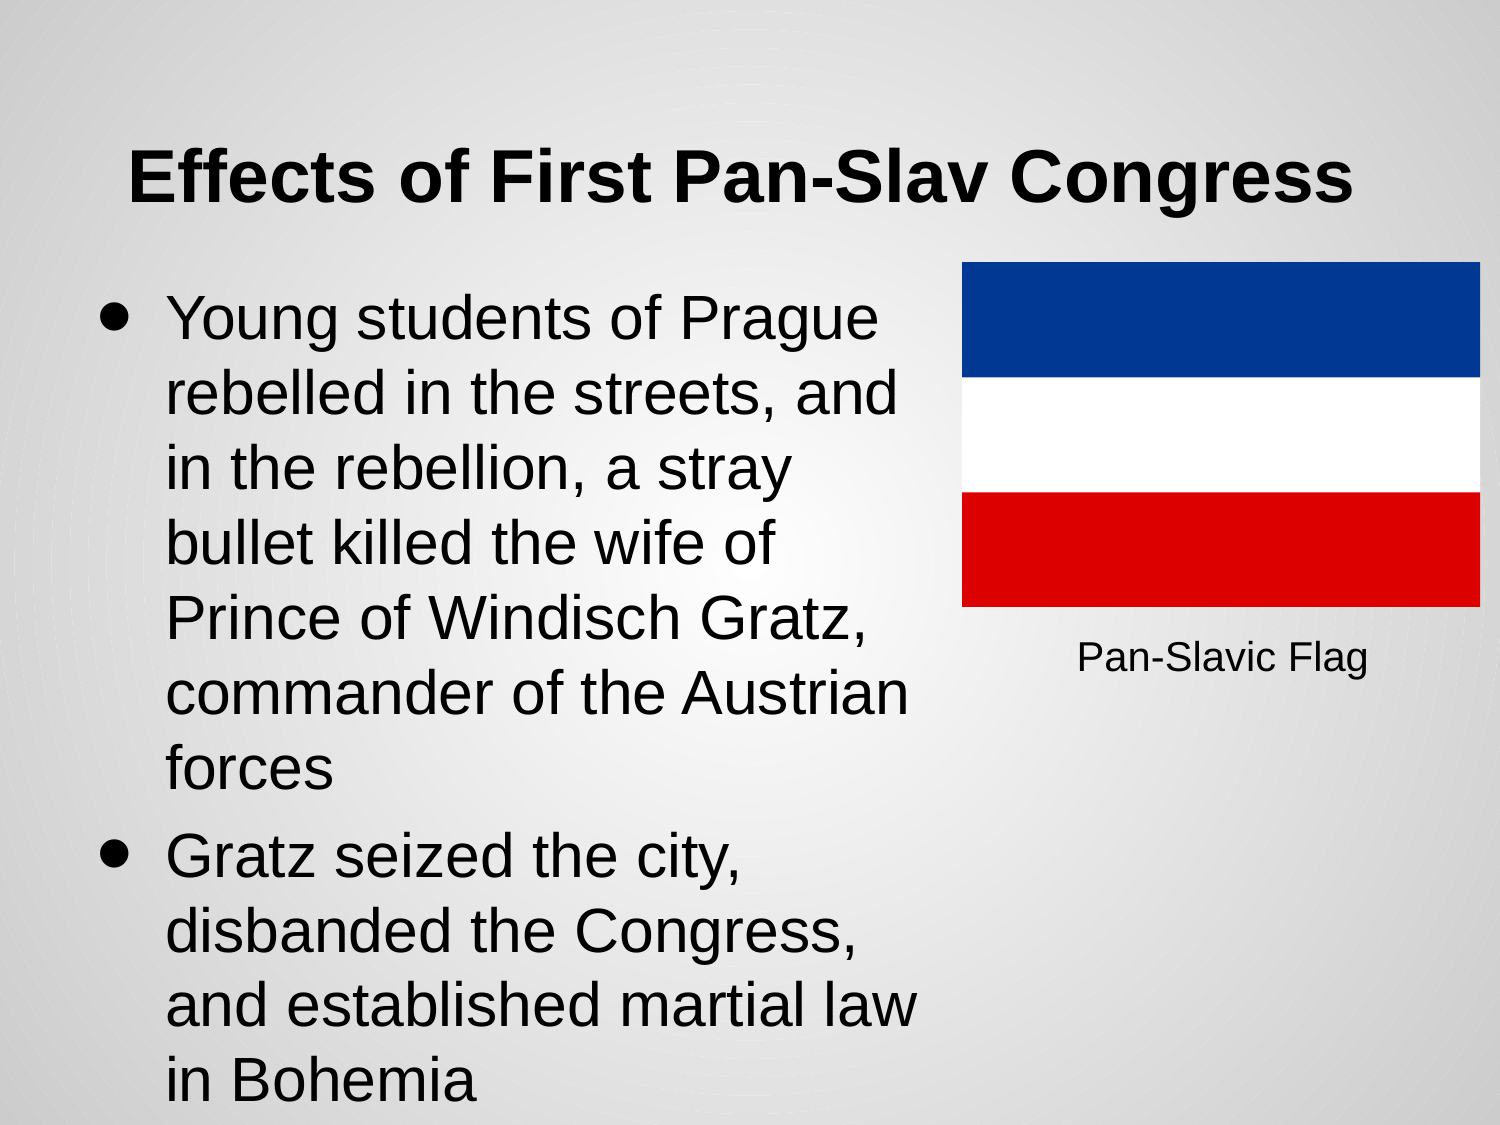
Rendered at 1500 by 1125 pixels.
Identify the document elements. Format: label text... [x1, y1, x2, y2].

text_box Pan-Slavic Flag [965, 614, 1481, 790]
text_box [962, 262, 1481, 607]
title Effects of First Pan-Slav Congress [75, 45, 1425, 233]
list Young students of Prague rebelled in the streets, and in the rebellion, a stray bullet killed the wife of Prince of Windisch Gratz, commander of the Austrian forces Gratz seized the city, disbanded the Congress, and established martial law in Bohemia [75, 262, 963, 1078]
